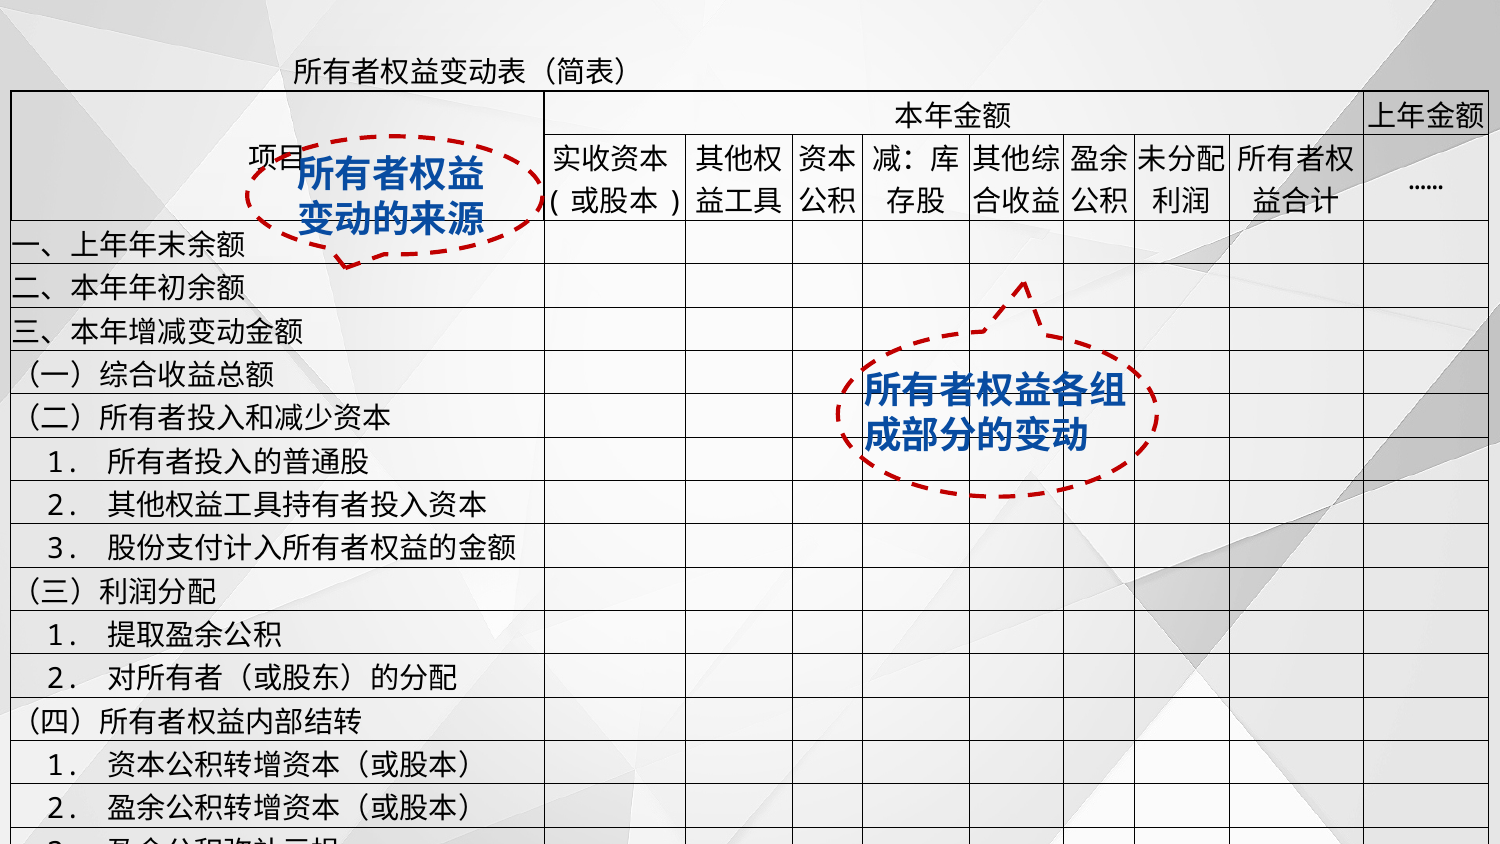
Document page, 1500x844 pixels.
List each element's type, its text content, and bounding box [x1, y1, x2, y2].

table_cell [686, 698, 792, 740]
table_cell [863, 505, 969, 523]
table_cell [863, 308, 969, 329]
table_cell [545, 741, 685, 783]
table_cell [1064, 611, 1134, 653]
table_cell [970, 505, 1063, 523]
table_cell [1064, 828, 1134, 844]
table_cell [545, 524, 685, 567]
table_cell [686, 351, 792, 393]
table_cell [1064, 698, 1134, 740]
table_cell [545, 264, 685, 307]
table_cell [686, 654, 792, 697]
table_cell 3. 盈余公积弥补亏损 [11, 828, 544, 844]
table_header 所有者权益变动表（简表） [11, 48, 1489, 90]
table_cell [1230, 394, 1363, 437]
table_cell [1230, 654, 1363, 697]
table_cell [1135, 221, 1229, 263]
table_cell [1364, 828, 1488, 844]
table_cell [686, 394, 792, 437]
table_cell [545, 611, 685, 653]
table_cell [545, 351, 685, 393]
table_cell [863, 568, 969, 610]
table_cell [545, 308, 685, 350]
table_cell [793, 741, 862, 783]
table_cell [1135, 784, 1229, 827]
table_cell [793, 221, 862, 263]
table_cell [686, 611, 792, 653]
table_cell [970, 611, 1063, 653]
table_cell [970, 828, 1063, 844]
table_cell 未分配利润 [1135, 135, 1229, 220]
table_cell [793, 698, 862, 740]
table_cell [793, 264, 862, 307]
table_cell [1230, 308, 1363, 350]
table_cell [970, 221, 1063, 263]
table_cell 1. 提取盈余公积 [11, 611, 544, 653]
table_cell （三）利润分配 [11, 568, 544, 610]
table_cell [863, 524, 969, 567]
table_cell [1364, 698, 1488, 740]
table_cell [863, 828, 969, 844]
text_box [837, 331, 1157, 497]
table_cell [1135, 308, 1229, 350]
table_cell [1135, 828, 1229, 844]
table_cell 3. 股份支付计入所有者权益的金额 [11, 524, 544, 567]
table_cell [1230, 264, 1363, 307]
table_cell [686, 264, 792, 307]
table_cell [1364, 524, 1488, 567]
table_cell [1230, 351, 1363, 393]
table_cell [1364, 221, 1488, 263]
table_cell [970, 654, 1063, 697]
table_cell [970, 741, 1063, 783]
table_cell [545, 438, 685, 480]
table_cell 项目 [12, 92, 543, 220]
picture [0, 0, 1500, 844]
table_cell [1364, 264, 1488, 307]
table_cell [1135, 481, 1229, 523]
table_cell [793, 611, 862, 653]
table_cell [1163, 394, 1229, 437]
table_cell [1135, 524, 1229, 567]
table_cell [545, 394, 685, 437]
table_cell [686, 784, 792, 827]
table_cell [970, 698, 1063, 740]
table_cell [793, 784, 862, 827]
table_cell 资本公积 [793, 135, 862, 220]
table_cell 2. 对所有者（或股东）的分配 [11, 654, 544, 697]
table_cell [793, 524, 862, 567]
table_cell [793, 568, 862, 610]
table_cell [545, 654, 685, 697]
table_cell [1364, 481, 1488, 523]
table_cell （二）所有者投入和减少资本 [11, 394, 544, 437]
table_cell [1230, 611, 1363, 653]
table_cell 一、上年年末余额 [11, 221, 249, 263]
table_cell 三、本年增减变动金额 [11, 308, 544, 350]
table_cell 其他权益工具 [686, 135, 792, 220]
table_cell [1364, 741, 1488, 783]
table_cell [1230, 828, 1363, 844]
table_cell [1064, 784, 1134, 827]
table_cell 实收资本(或股本) [545, 135, 685, 220]
table_cell [970, 264, 1063, 307]
table_cell [1230, 568, 1363, 610]
table_cell [1230, 784, 1363, 827]
table_cell [1135, 568, 1229, 610]
table_cell [545, 698, 685, 740]
table_cell …… [1364, 135, 1488, 220]
table_cell [863, 784, 969, 827]
table_cell [863, 698, 969, 740]
table_cell [686, 828, 792, 844]
table_cell 1. 所有者投入的普通股 [11, 438, 544, 480]
table_cell [793, 481, 862, 523]
table_cell [1064, 741, 1134, 783]
table_cell [970, 784, 1063, 827]
table_cell [1064, 308, 1134, 329]
table_cell [686, 741, 792, 783]
table_cell [545, 828, 685, 844]
table_cell [970, 524, 1063, 567]
table_cell [686, 524, 792, 567]
table_cell [686, 568, 792, 610]
table_cell [1064, 505, 1134, 523]
table_cell [1163, 438, 1229, 480]
table_cell （一）综合收益总额 [11, 351, 544, 393]
table_cell [545, 568, 685, 610]
table_cell [1364, 784, 1488, 827]
table_cell [1064, 221, 1134, 263]
table_cell [793, 351, 832, 393]
table_cell [1364, 351, 1488, 393]
table_cell [1364, 308, 1488, 350]
table_cell [793, 438, 832, 480]
table_cell [1135, 264, 1229, 307]
table_cell [545, 221, 685, 263]
table_cell [686, 221, 792, 263]
table_cell [1230, 741, 1363, 783]
table_cell [545, 784, 685, 827]
table_cell [793, 654, 862, 697]
table_cell [1230, 221, 1363, 263]
table_cell （四）所有者权益内部结转 [11, 698, 544, 740]
table_cell [1364, 654, 1488, 697]
table_cell [793, 394, 832, 437]
table_cell [863, 654, 969, 697]
table_cell [1064, 654, 1134, 697]
table_cell [686, 308, 792, 350]
table_cell [1064, 524, 1134, 567]
table_cell [1135, 741, 1229, 783]
table_cell 盈余公积 [1064, 135, 1134, 220]
table_cell [1364, 611, 1488, 653]
table_cell [1364, 568, 1488, 610]
table_cell [1364, 438, 1488, 480]
table_cell [863, 611, 969, 653]
table_cell [970, 568, 1063, 610]
table_cell 2. 盈余公积转增资本（或股本） [11, 784, 544, 827]
table_cell 其他综合收益 [970, 135, 1063, 220]
table_cell [1364, 394, 1488, 437]
table_cell 二、本年年初余额 [11, 264, 544, 307]
table_cell [1135, 611, 1229, 653]
table_cell [545, 481, 685, 523]
table_cell 所有者权益合计 [1230, 135, 1363, 220]
table_cell [863, 264, 969, 307]
table_cell [793, 828, 862, 844]
table_cell [1230, 698, 1363, 740]
table_cell 2. 其他权益工具持有者投入资本 [11, 481, 544, 523]
table_cell 上年金额 [1364, 92, 1488, 134]
table_cell [1230, 438, 1363, 480]
table_cell [1135, 698, 1229, 740]
table_cell [1163, 351, 1229, 393]
table_cell [1230, 524, 1363, 567]
table_cell [686, 481, 792, 523]
table_cell [793, 308, 862, 350]
table_cell [863, 741, 969, 783]
table_cell 1. 资本公积转增资本（或股本） [11, 741, 544, 783]
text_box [246, 136, 543, 255]
table_cell [970, 308, 1063, 329]
table_cell [1064, 568, 1134, 610]
table_cell [1135, 654, 1229, 697]
table_cell [686, 438, 792, 480]
table_cell [863, 221, 969, 263]
table_cell [1230, 481, 1363, 523]
table_cell 减：库存股 [863, 135, 969, 220]
table_cell [1064, 264, 1134, 307]
table_cell 本年金额 [545, 92, 1363, 134]
